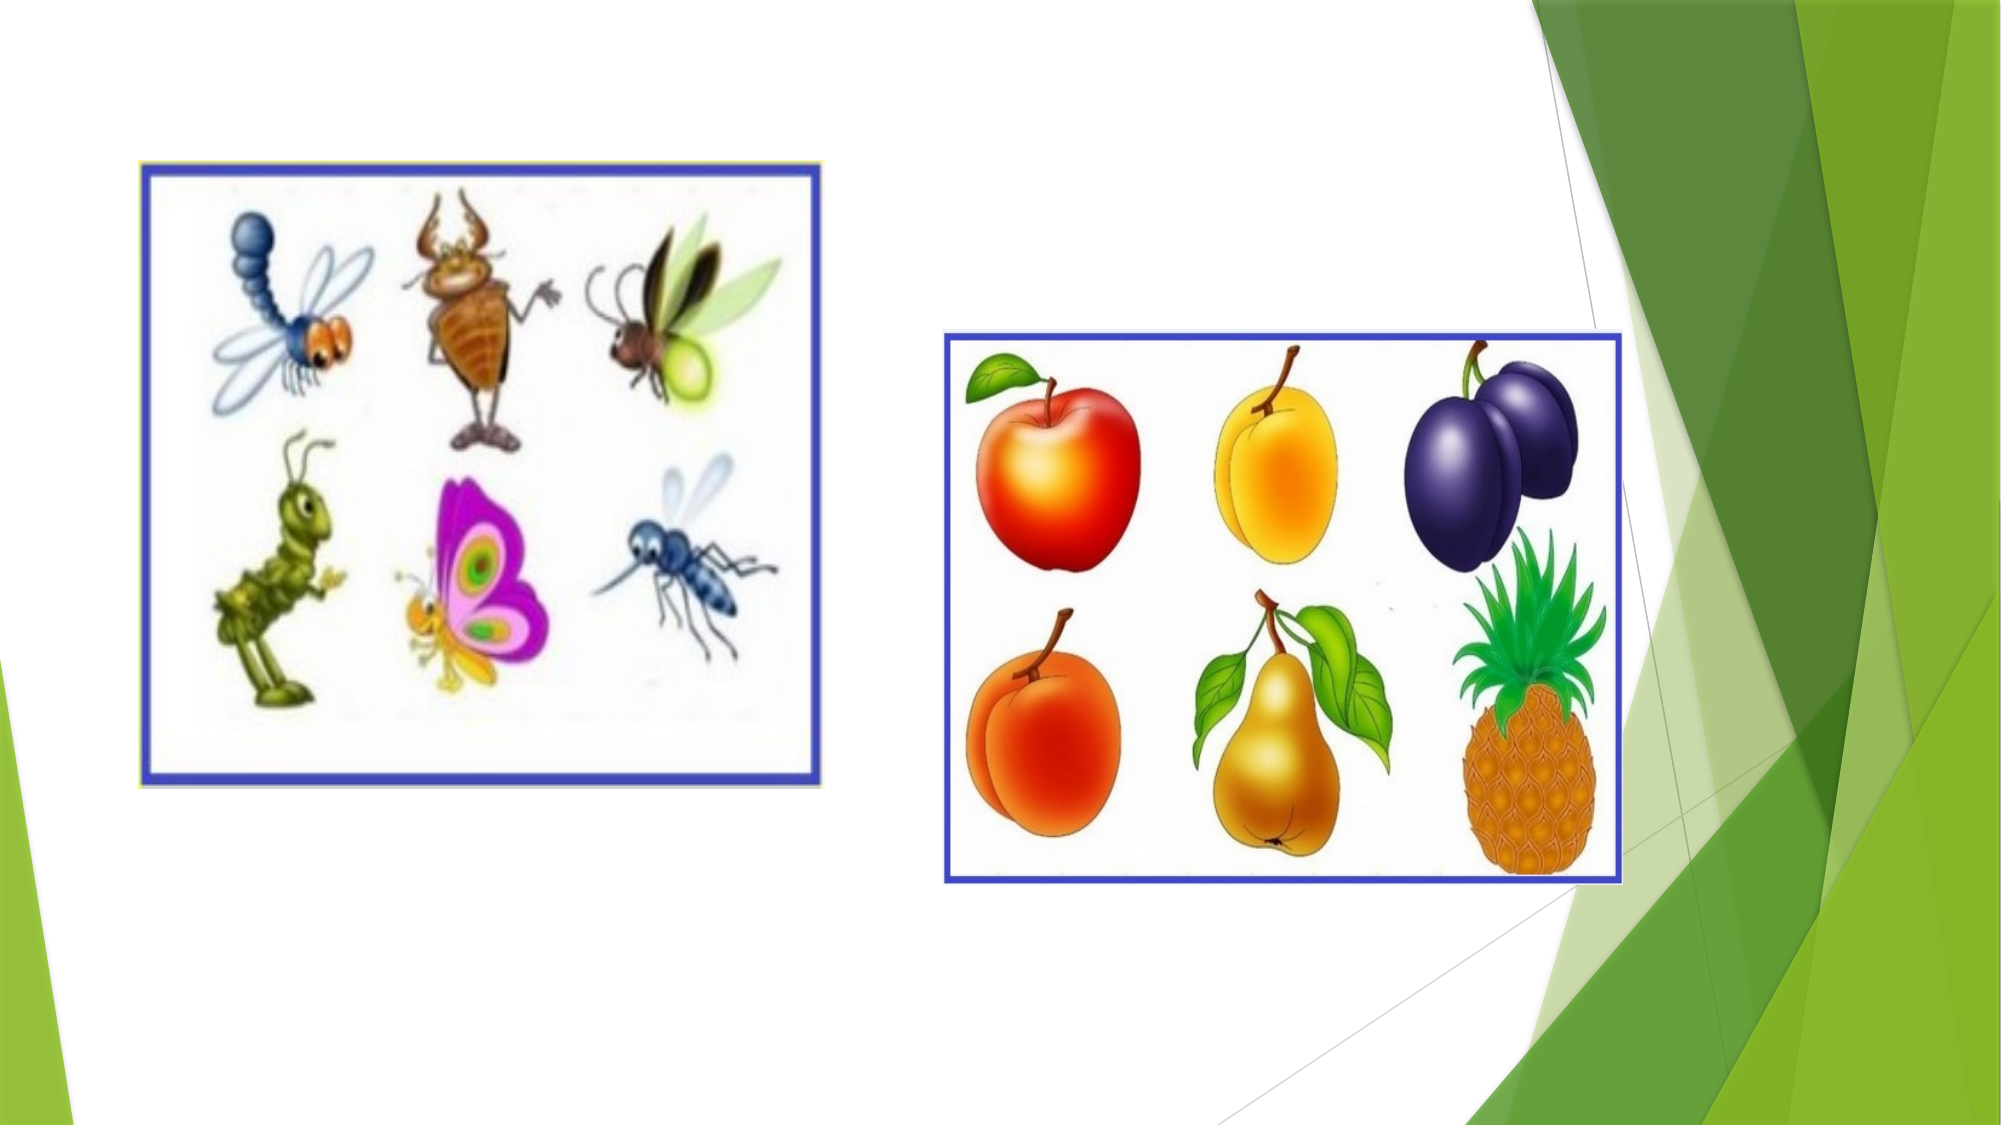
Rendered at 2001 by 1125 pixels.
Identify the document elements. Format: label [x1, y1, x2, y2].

picture [941, 329, 1623, 886]
list [137, 160, 826, 790]
